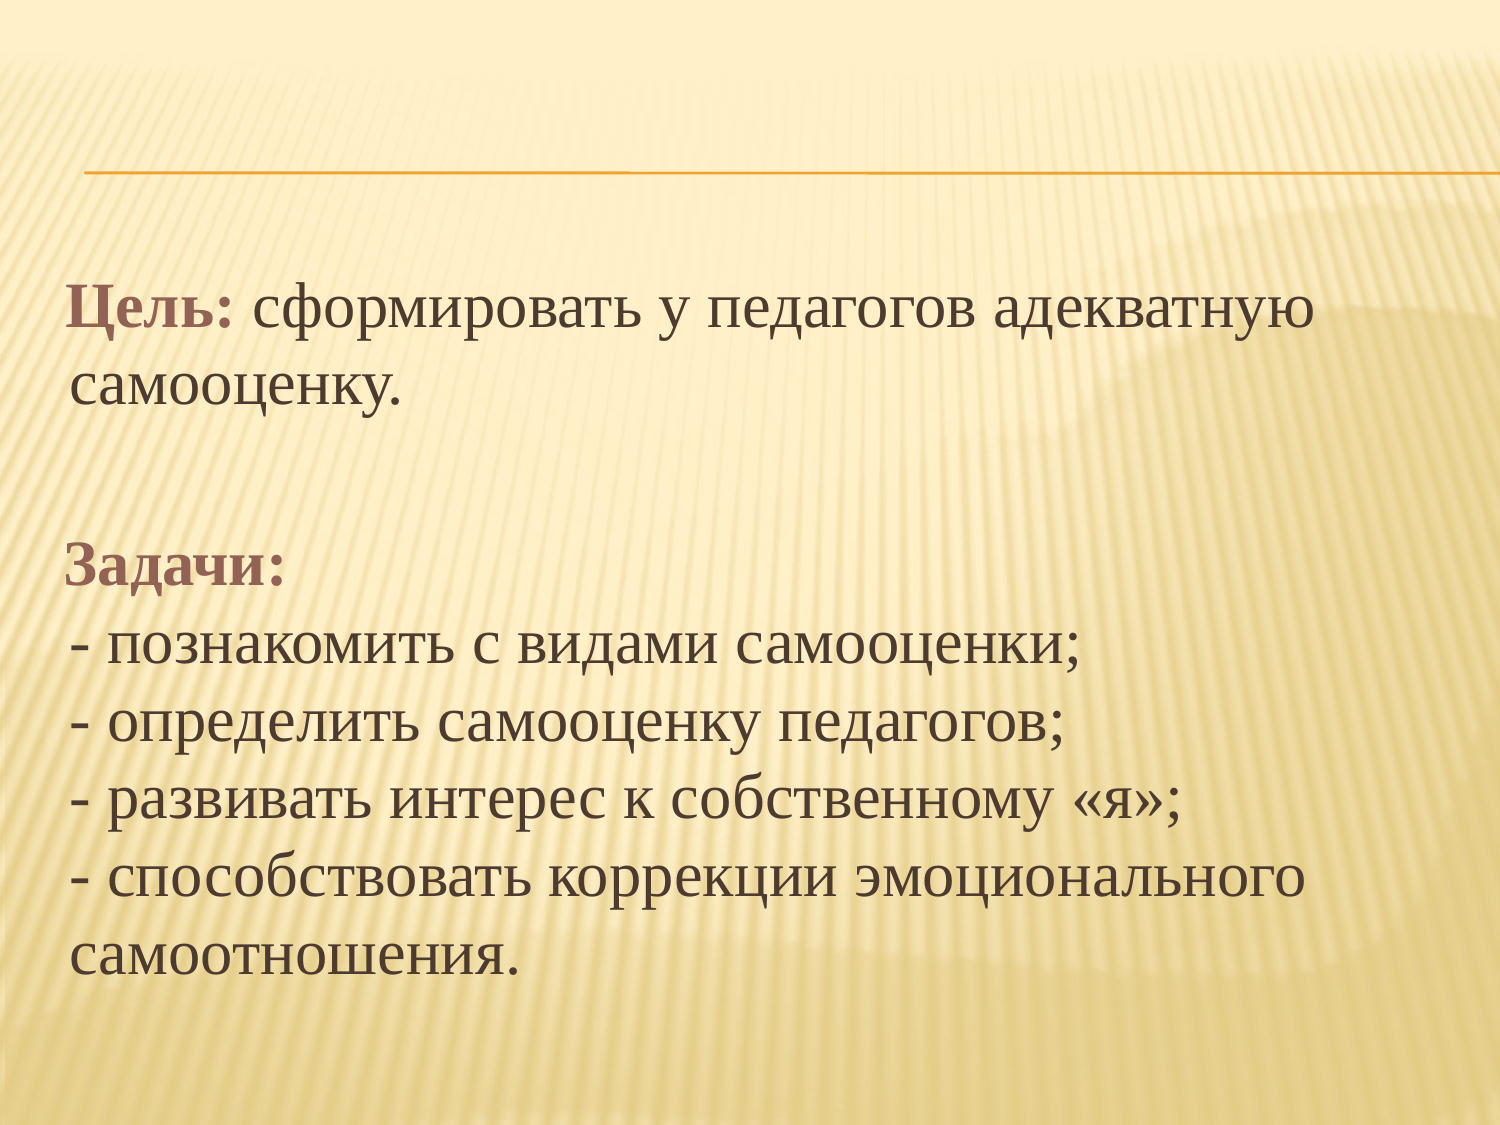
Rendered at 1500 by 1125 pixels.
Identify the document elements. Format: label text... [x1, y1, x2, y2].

list Цель: сформировать у педагогов адекватную самооценку. Задачи: - познакомить с видами самооценки; - определить самооценку педагогов; - развивать интерес к собственному «я»; - способствовать коррекции эмоционального самоотношения. [0, 254, 1475, 998]
